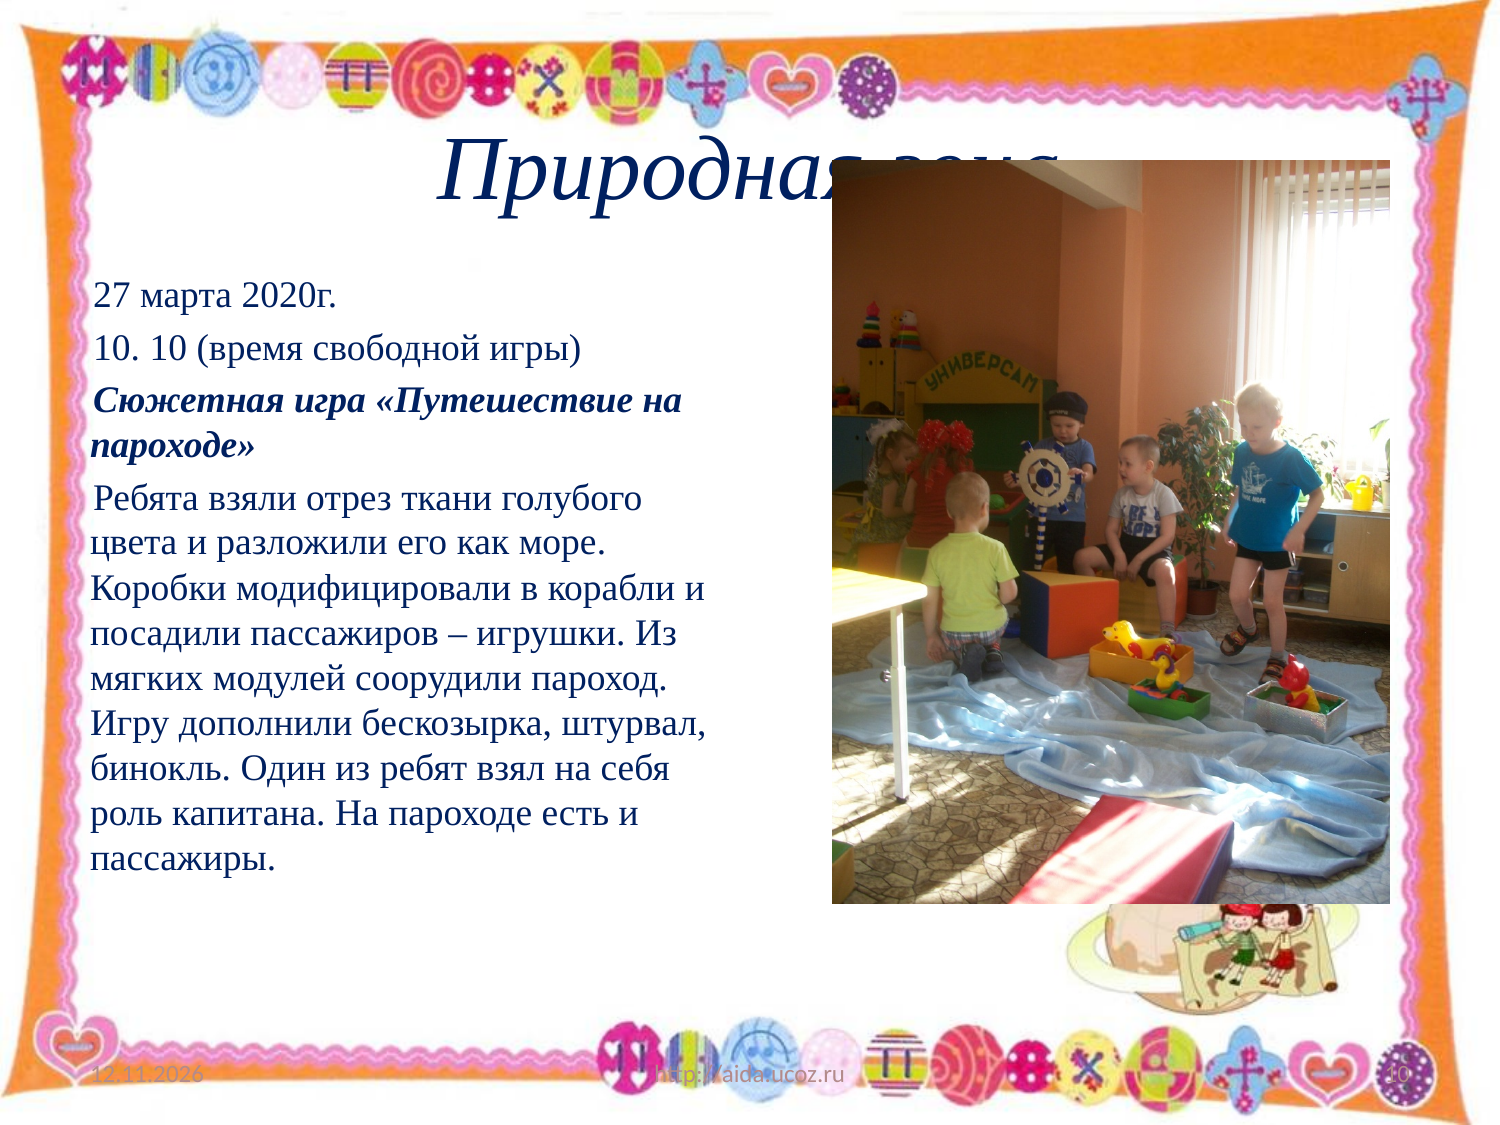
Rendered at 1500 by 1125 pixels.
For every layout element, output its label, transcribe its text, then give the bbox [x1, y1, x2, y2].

footer http://aida.ucoz.ru [512, 1042, 988, 1103]
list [832, 160, 1390, 904]
slide_number 10 [1074, 1042, 1425, 1103]
picture [0, 0, 1500, 1125]
title Природная зона [74, 93, 1426, 233]
list 27 марта 2020г. 10. 10 (время свободной игры) Сюжетная игра «Путешествие на пароходе» Ребята взяли отрез ткани голубого цвета и разложили его как море. Коробки модифицировали в корабли и посадили пассажиров – игрушки. Из мягких модулей соорудили пароход. Игру дополнили бескозырка, штурвал, бинокль. Один из ребят взял на себя роль капитана. На пароходе есть и пассажиры. [74, 262, 738, 1006]
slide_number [75, 1042, 425, 1103]
